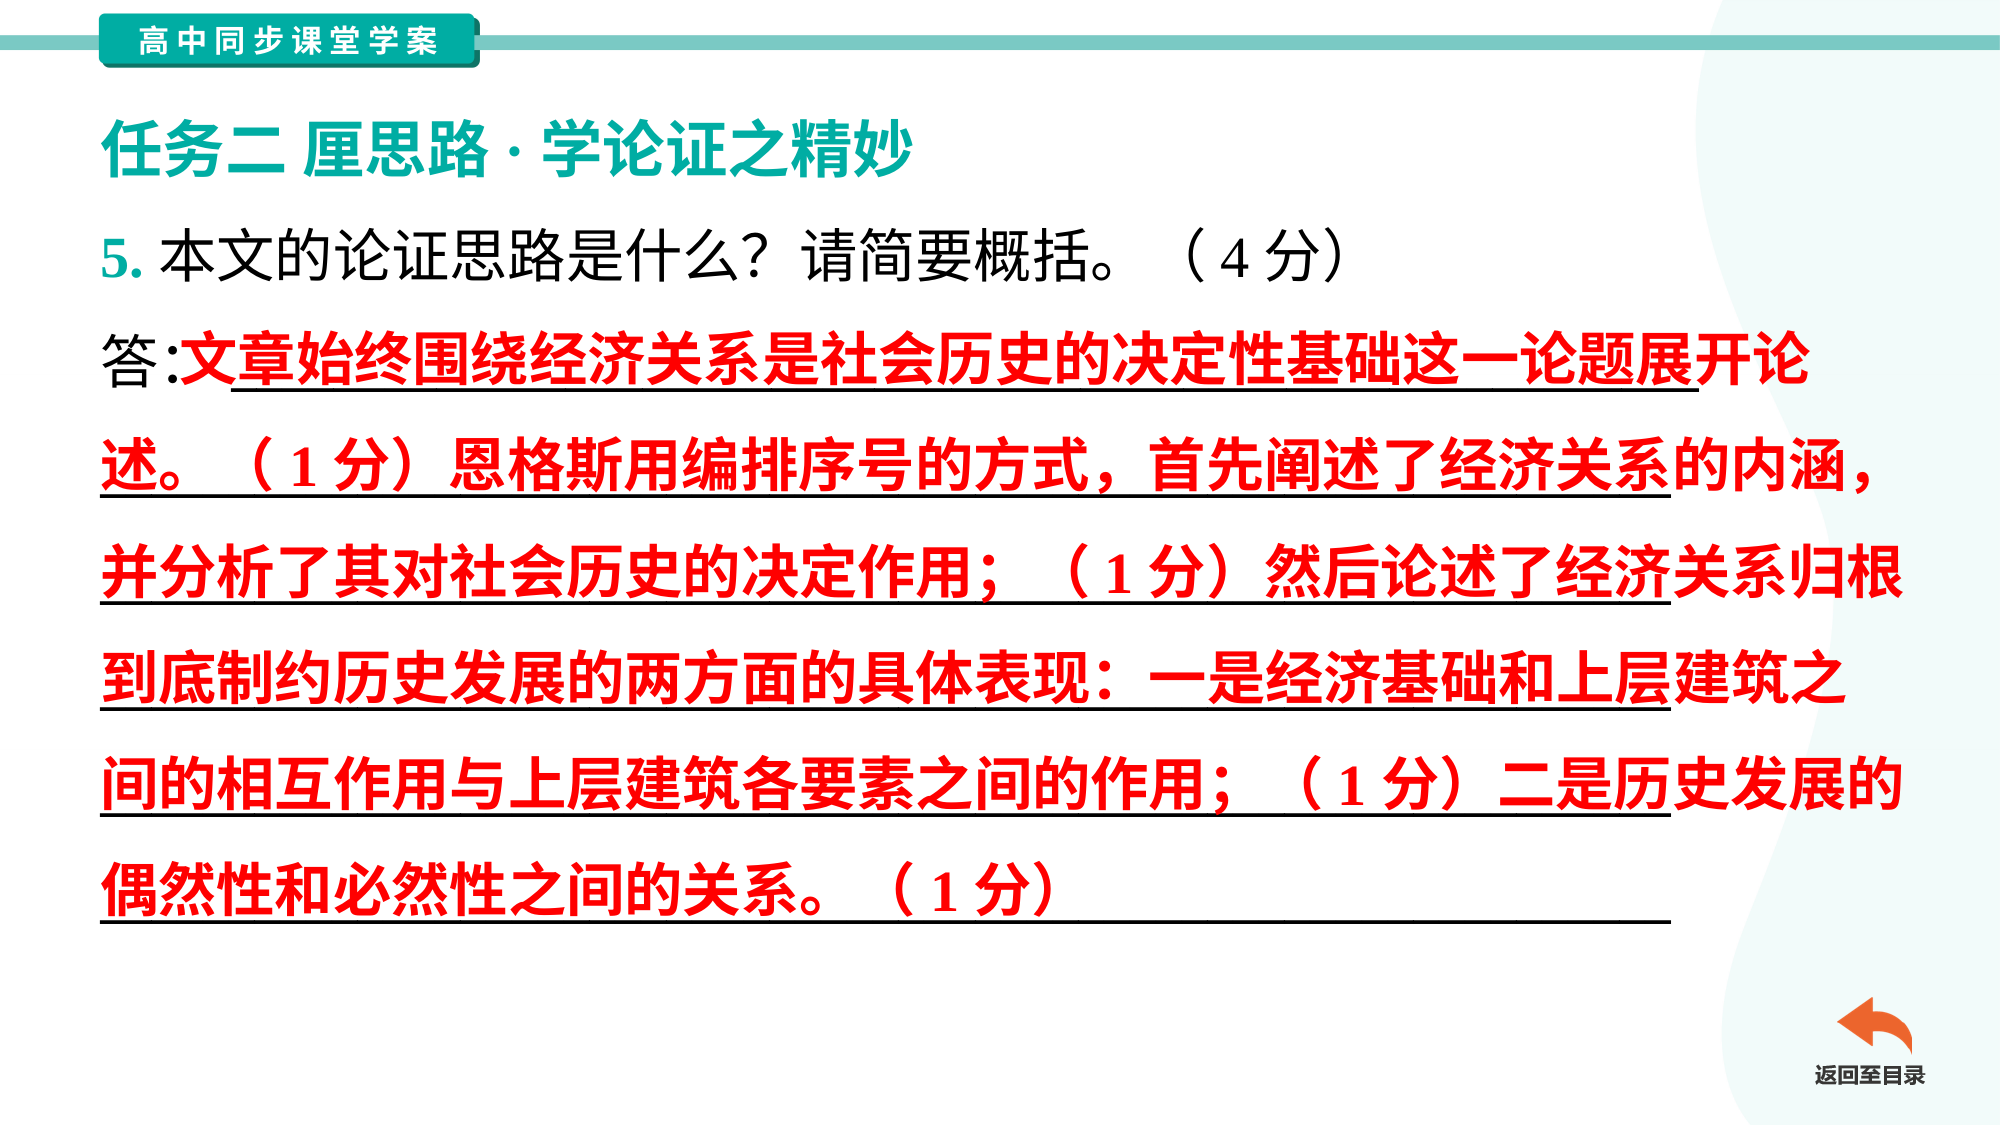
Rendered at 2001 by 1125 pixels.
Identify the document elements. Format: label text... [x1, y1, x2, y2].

picture [0, 0, 2000, 1125]
text_box 5.本文的论证思路是什么？请简要概括。（4分） 答：_________________________________________________________ _____________________________________________________________ _____________________________________________________________ _____________________________________________________________ _____________________________________________________________ _____________________________________________________________ [100, 182, 1899, 285]
text_box 文章始终围绕经济关系是社会历史的决定性基础这一论题展开论 述。（1分）恩格斯用编排序号的方式，首先阐述了经济关系的内涵， 并分析了其对社会历史的决定作用；（1分）然后论述了经济关系归根 到底制约历史发展的两方面的具体表现：一是经济基础和上层建筑之 间的相互作用与上层建筑各要素之间的作用；（1分）二是历史发展的 偶然性和必然性之间的关系。（1分） [100, 285, 1899, 924]
text_box 任务二 厘思路·学论证之精妙 [100, 76, 1899, 182]
